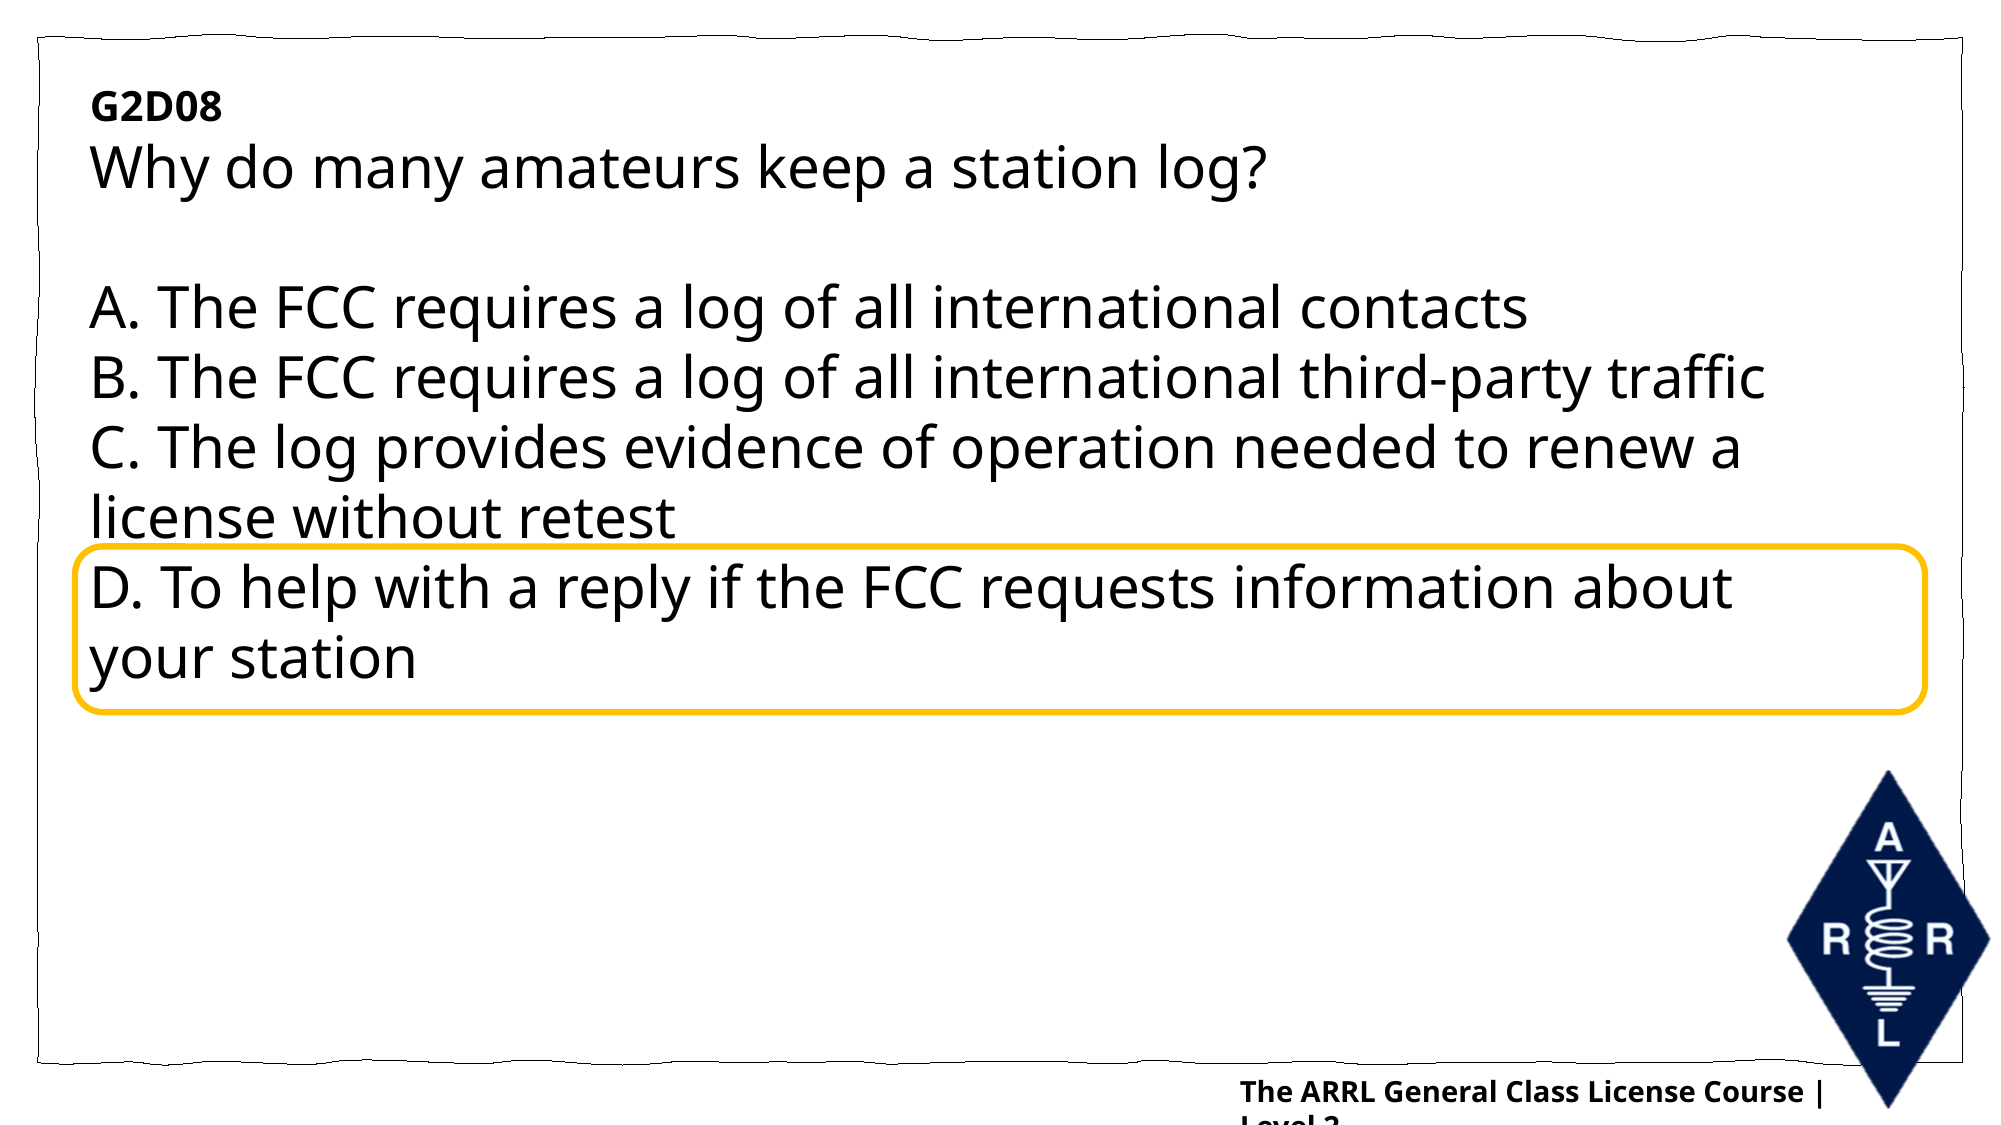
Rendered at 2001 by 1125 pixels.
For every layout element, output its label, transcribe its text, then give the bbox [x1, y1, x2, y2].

picture [1773, 752, 1999, 1125]
text_box [73, 545, 1927, 714]
text_box G2D08 Why do many amateurs keep a station log? A. The FCC requires a log of all international contacts B. The FCC requires a log of all international third-party traffic C. The log provides evidence of operation needed to renew a license without retest D. To help with a reply if the FCC requests information about your station [75, 72, 1850, 563]
